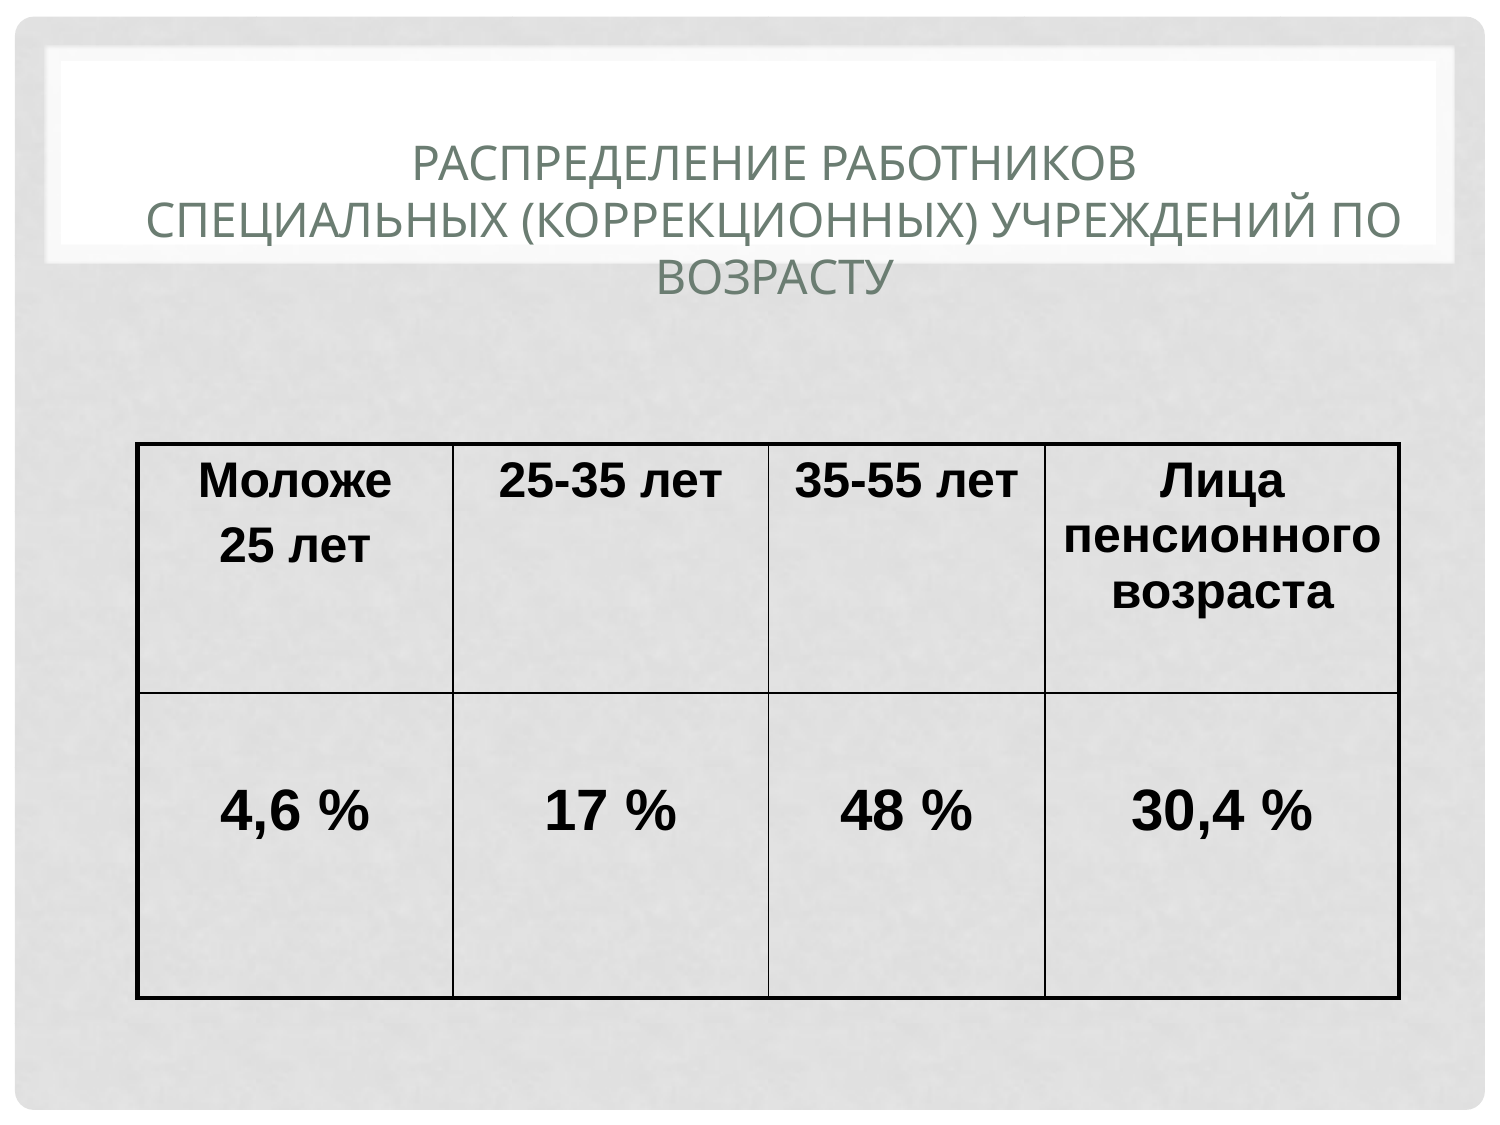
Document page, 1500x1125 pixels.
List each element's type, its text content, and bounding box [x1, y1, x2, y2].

table_header Моложе 25 лет [140, 446, 452, 692]
table_header 25-35 лет [454, 446, 768, 692]
table_cell 17 % [454, 694, 768, 996]
table_header 35-55 лет [769, 446, 1044, 692]
table_cell 30,4 % [1046, 694, 1397, 996]
table_cell 4,6 % [140, 694, 452, 996]
title Распределение работников специальных (коррекционных) учреждений по возрасту [125, 125, 1425, 313]
table_cell 48 % [769, 694, 1044, 996]
table_header Лица пенсионного возраста [1046, 446, 1397, 692]
